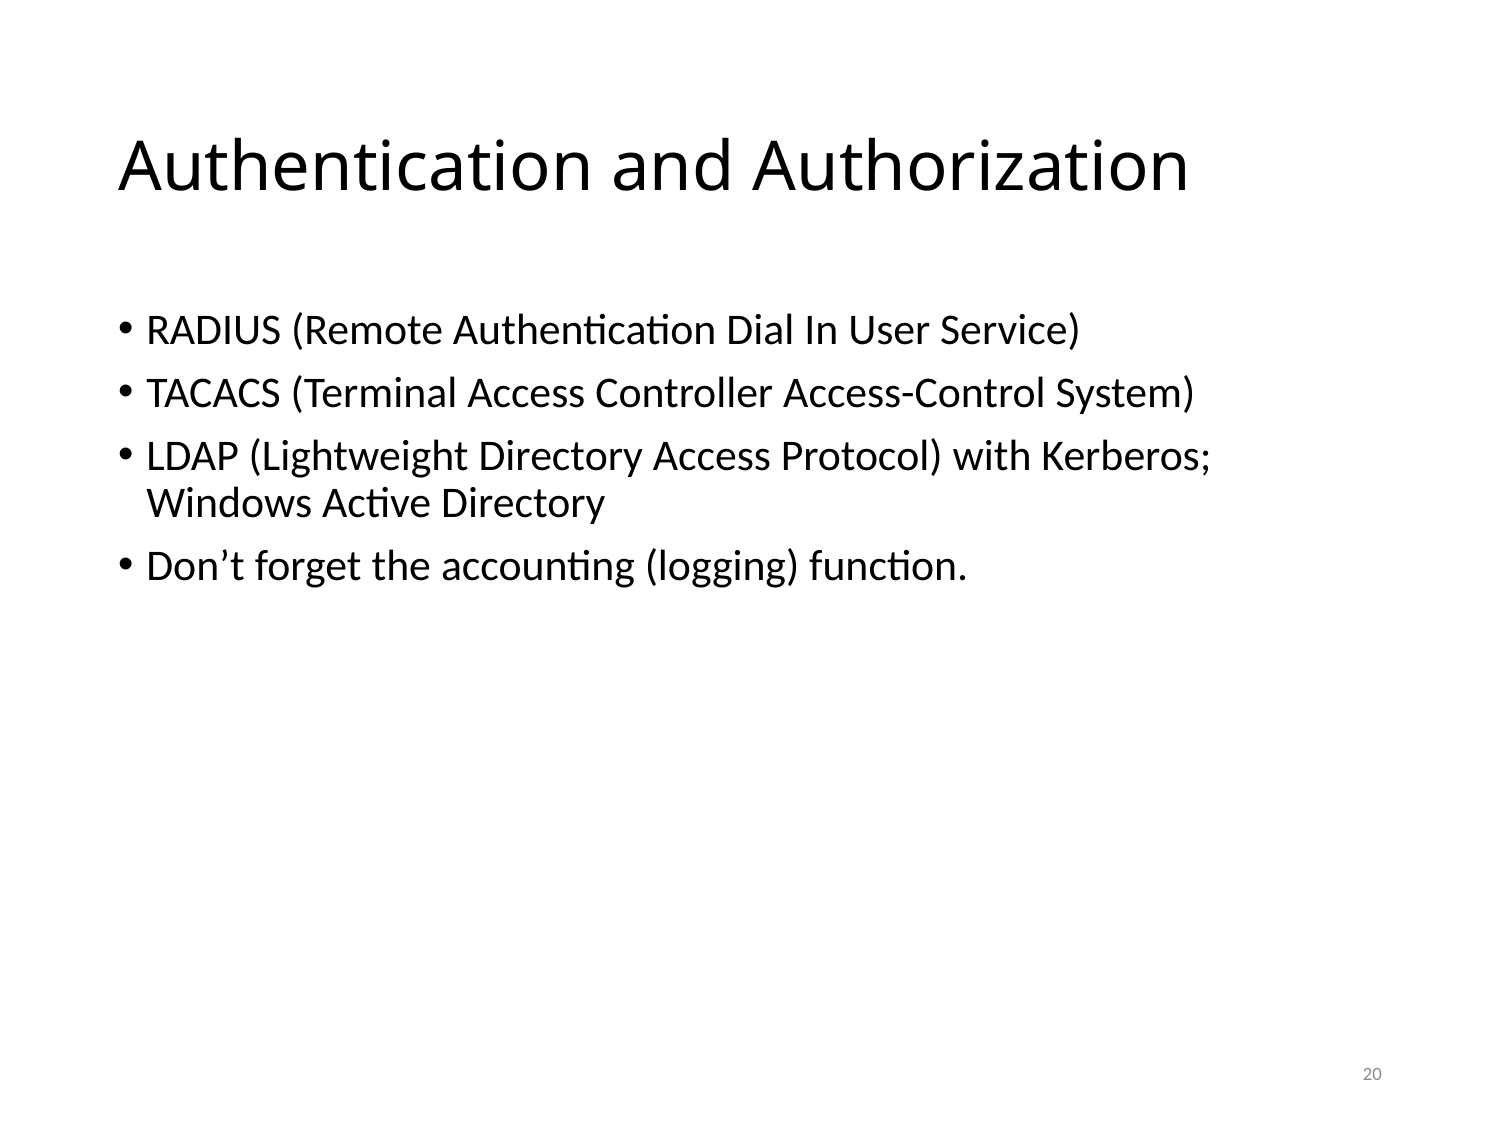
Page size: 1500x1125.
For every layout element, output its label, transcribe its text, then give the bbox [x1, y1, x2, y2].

slide_number 20 [1059, 1042, 1397, 1103]
title Authentication and Authorization [103, 59, 1397, 278]
list RADIUS (Remote Authentication Dial In User Service) TACACS (Terminal Access Controller Access-Control System) LDAP (Lightweight Directory Access Protocol) with Kerberos; Windows Active Directory Don’t forget the accounting (logging) function. [103, 299, 1397, 1014]
